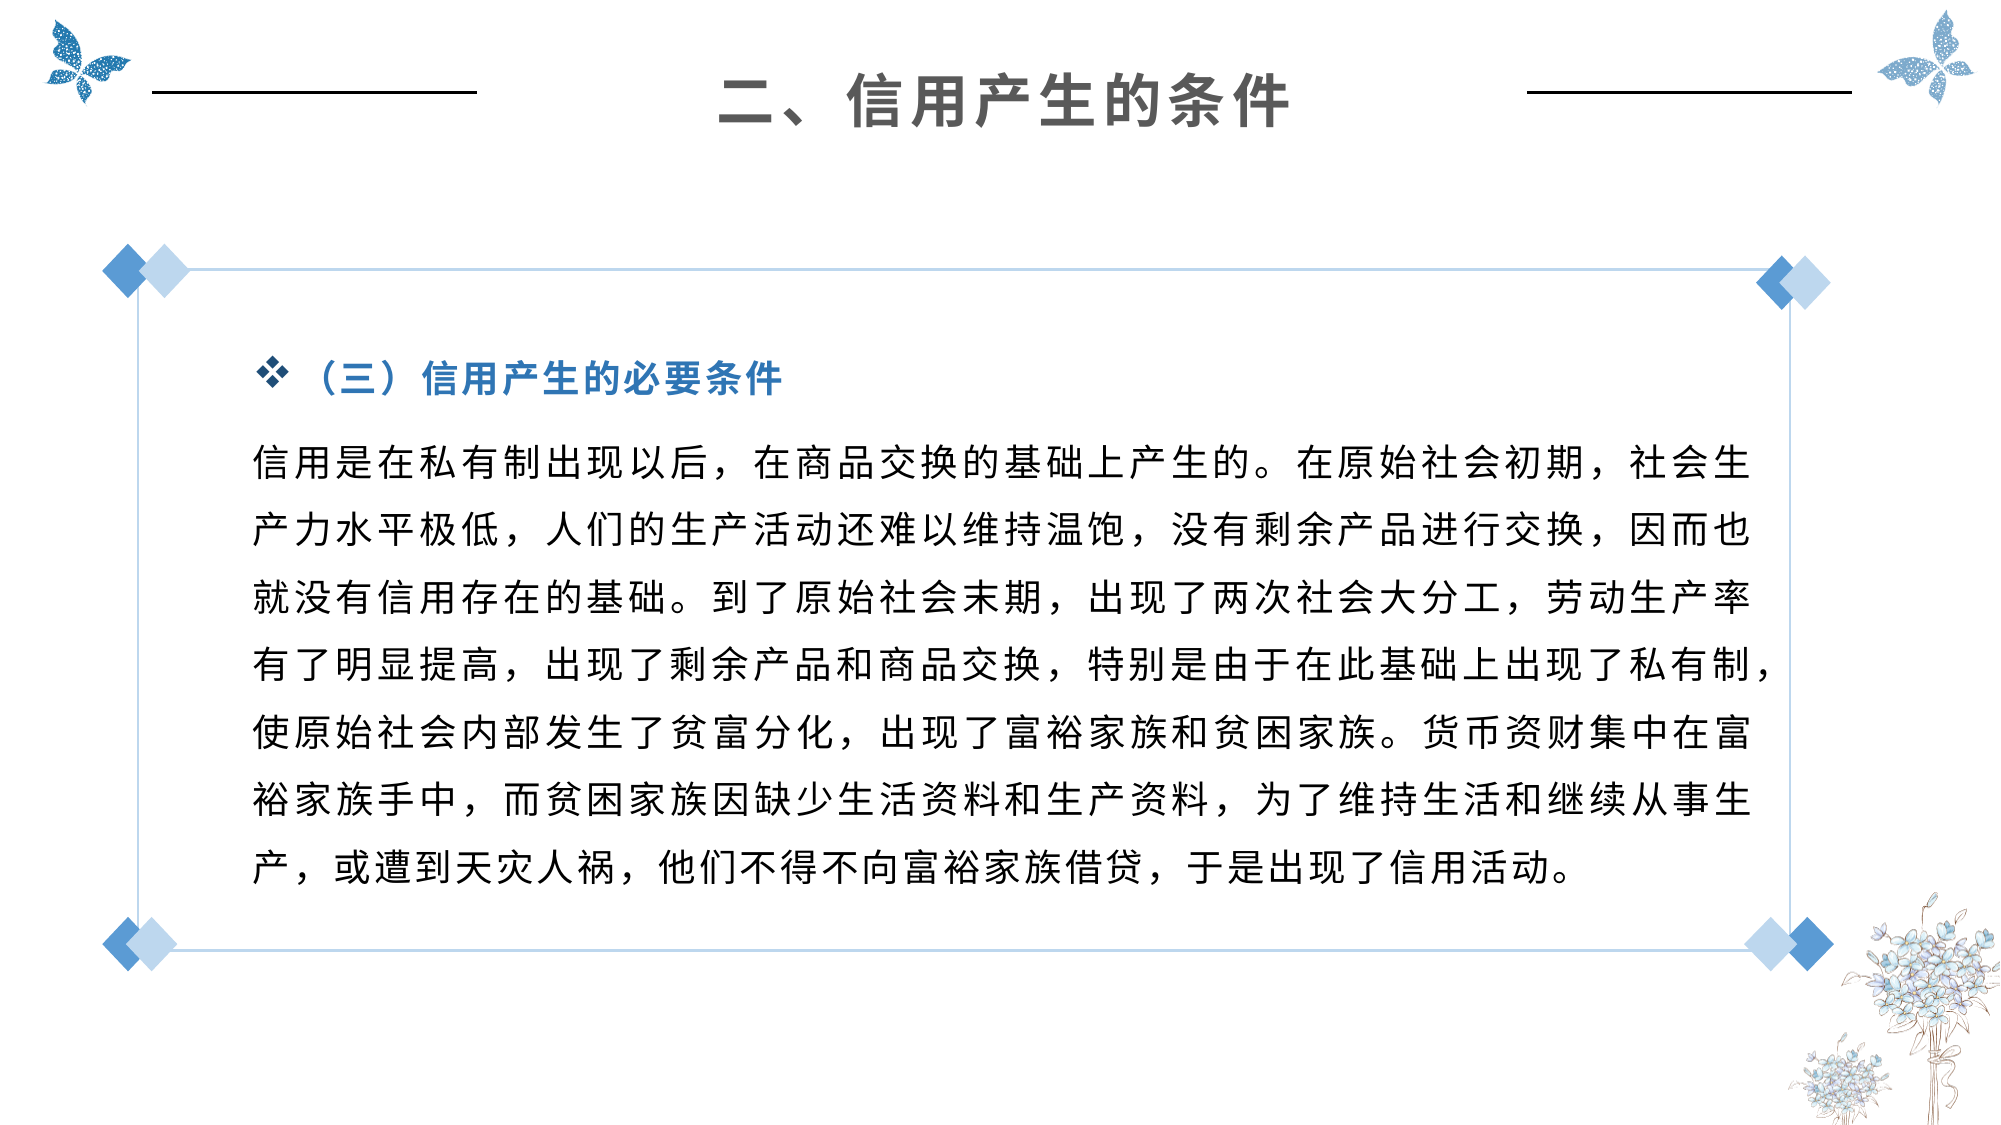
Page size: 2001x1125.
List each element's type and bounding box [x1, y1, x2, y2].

picture [1788, 892, 2000, 1125]
text_box [102, 243, 1834, 972]
text_box [151, 55, 1852, 142]
